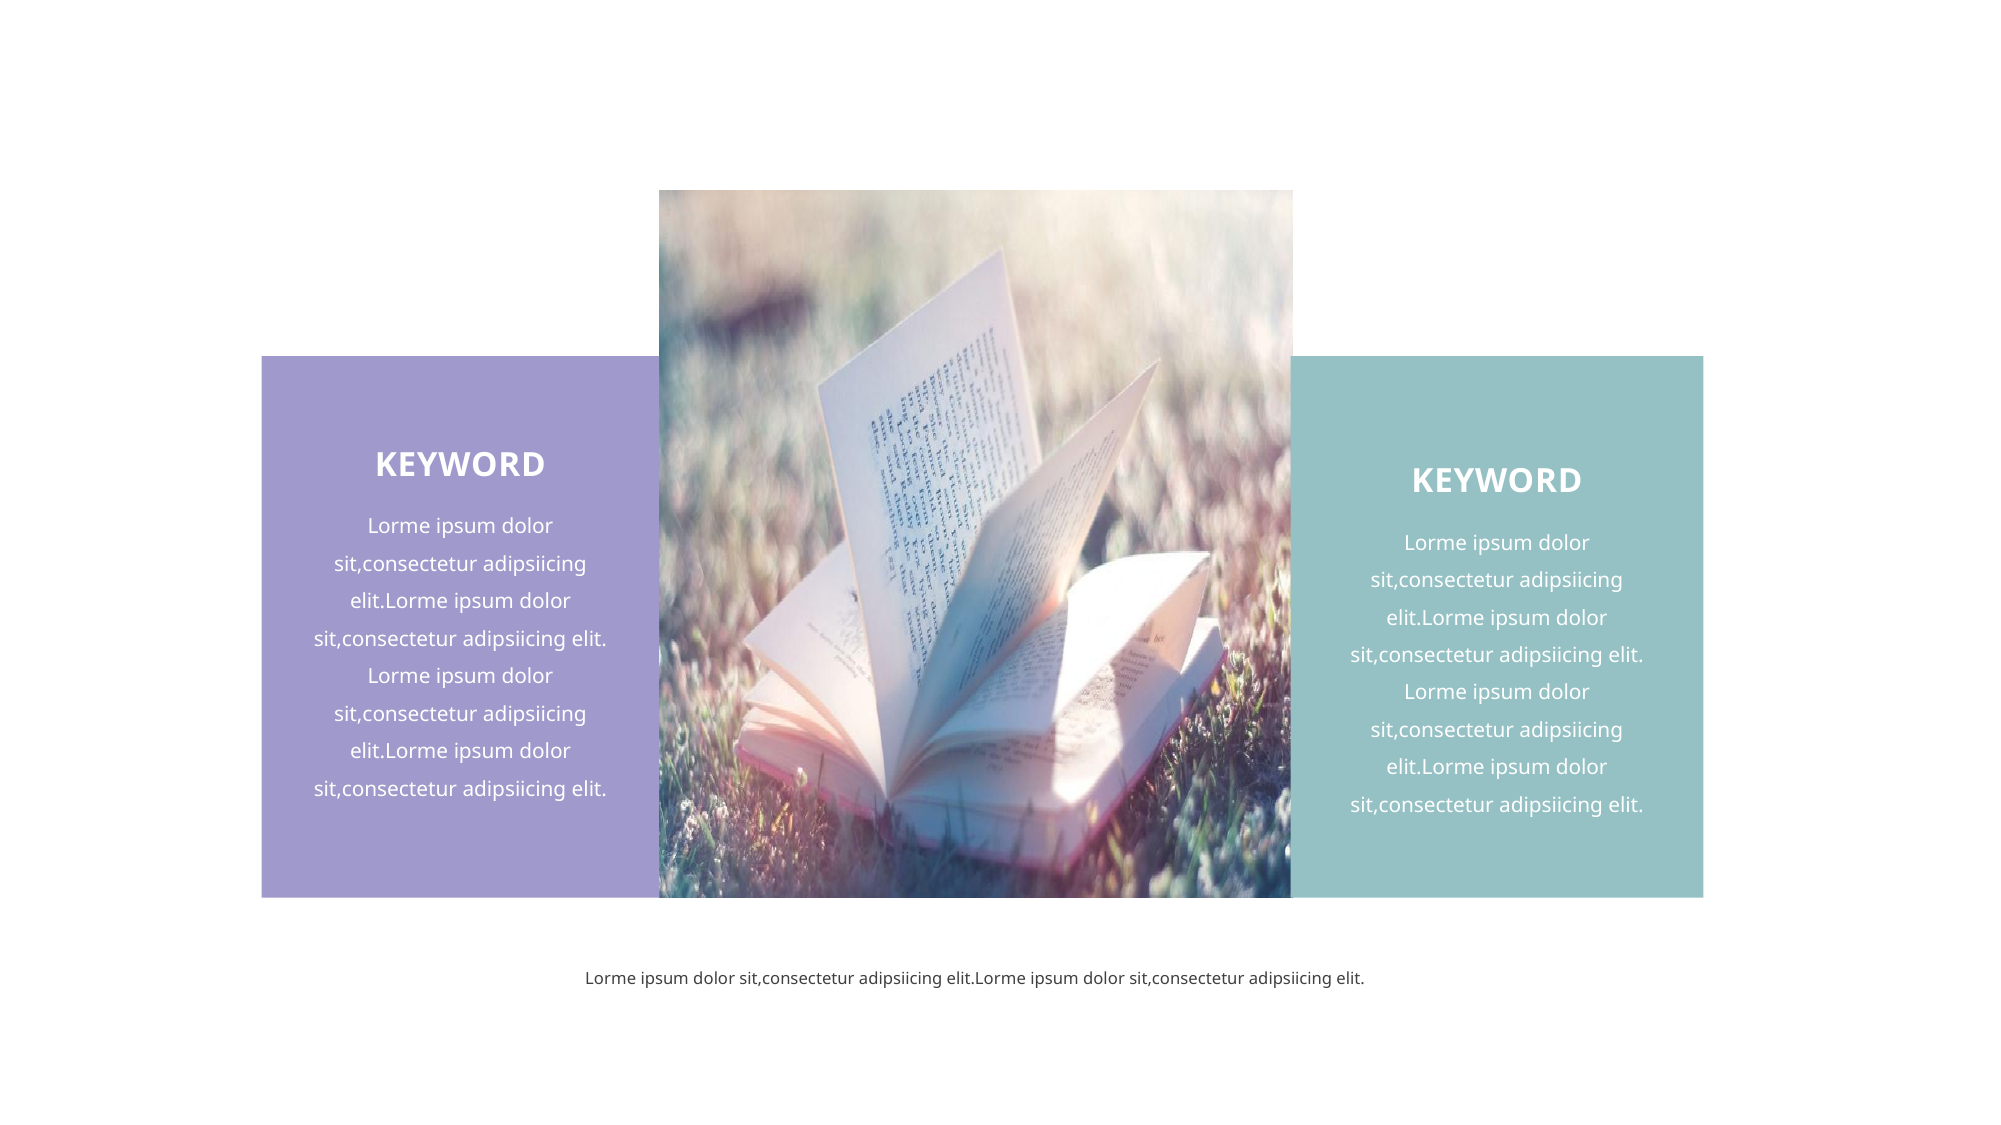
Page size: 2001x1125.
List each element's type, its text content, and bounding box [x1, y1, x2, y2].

text_box Lorme ipsum dolor sit,consectetur adipsiicing elit.Lorme ipsum dolor sit,consectetur adipsiicing elit. [467, 960, 1484, 996]
picture [659, 190, 1293, 898]
text_box [261, 491, 660, 899]
text_box Lorme ipsum dolor sit,consectetur adipsiicing elit.Lorme ipsum dolor sit,consectetur adipsiicing elit. Lorme ipsum dolor sit,consectetur adipsiicing elit.Lorme ipsum dolor sit,consectetur adipsiicing elit. [286, 493, 635, 883]
text_box KEYWORD [249, 435, 659, 491]
text_box [261, 355, 659, 435]
text_box Lorme ipsum dolor sit,consectetur adipsiicing elit.Lorme ipsum dolor sit,consectetur adipsiicing elit. Lorme ipsum dolor sit,consectetur adipsiicing elit.Lorme ipsum dolor sit,consectetur adipsiicing elit. [1323, 509, 1671, 899]
text_box [1293, 355, 1704, 451]
text_box [1290, 507, 1704, 899]
text_box KEYWORD [1293, 451, 1709, 507]
